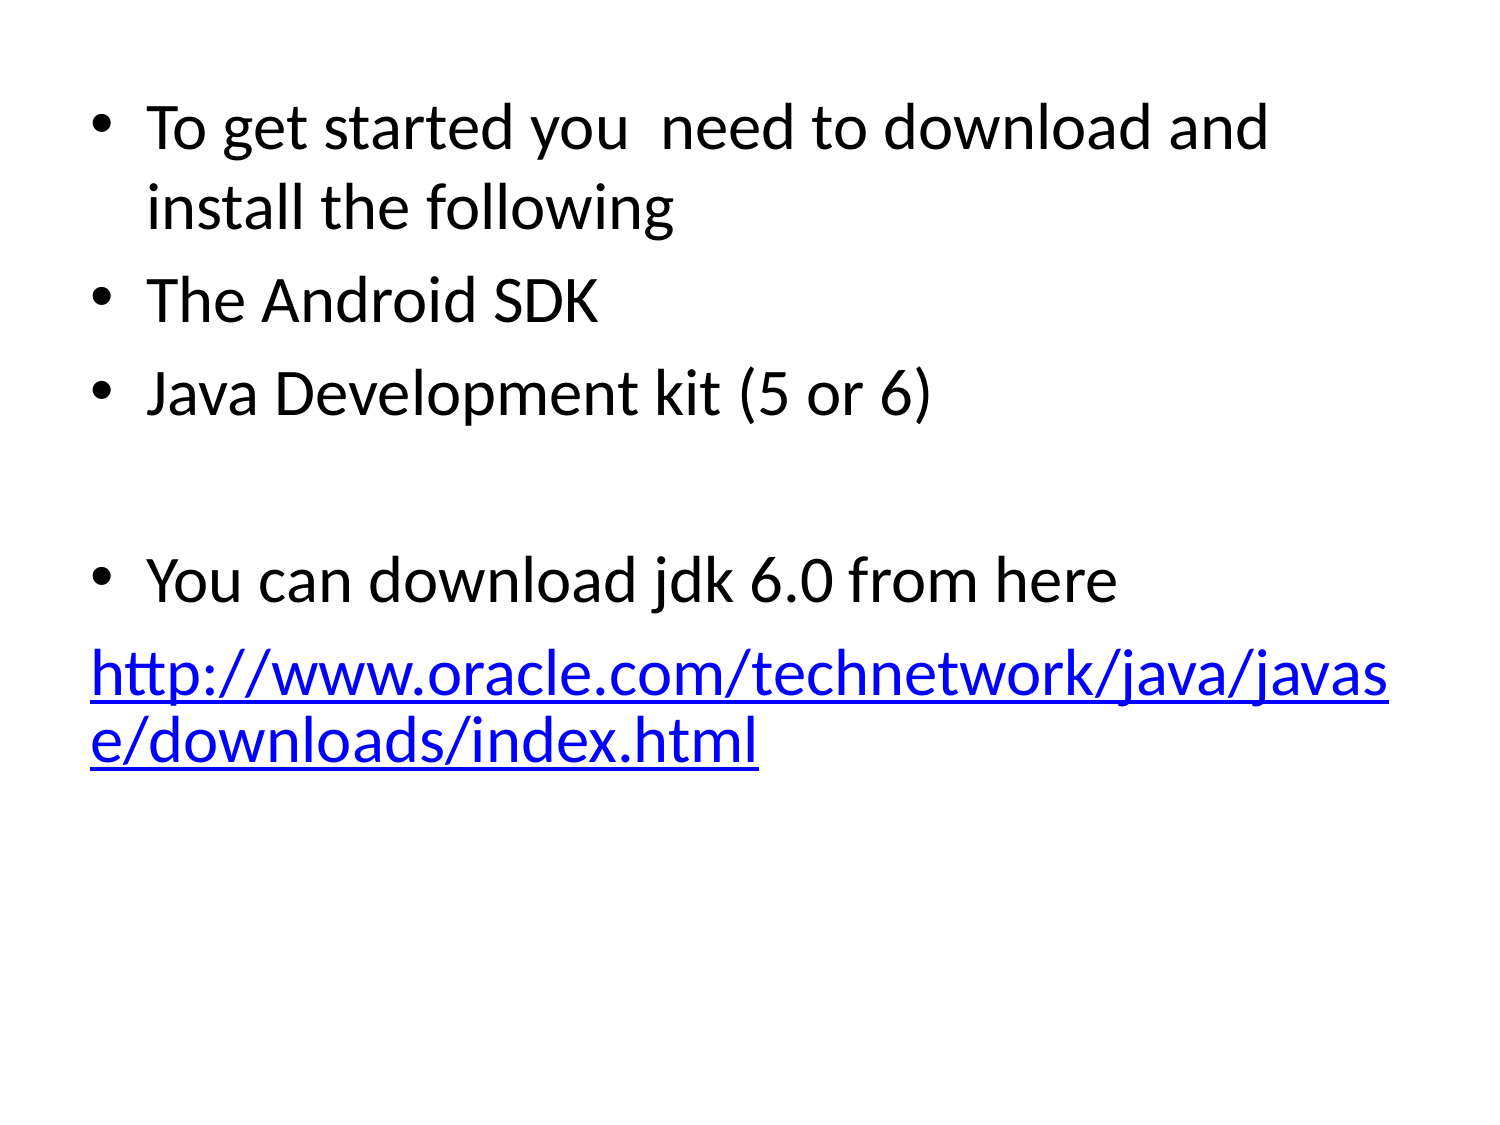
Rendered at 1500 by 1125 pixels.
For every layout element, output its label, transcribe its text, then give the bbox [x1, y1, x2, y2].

list To get started you need to download and install the following The Android SDK Java Development kit (5 or 6) You can download jdk 6.0 from here http://www.oracle.com/technetwork/java/javase/downloads/index.html [75, 75, 1425, 1005]
